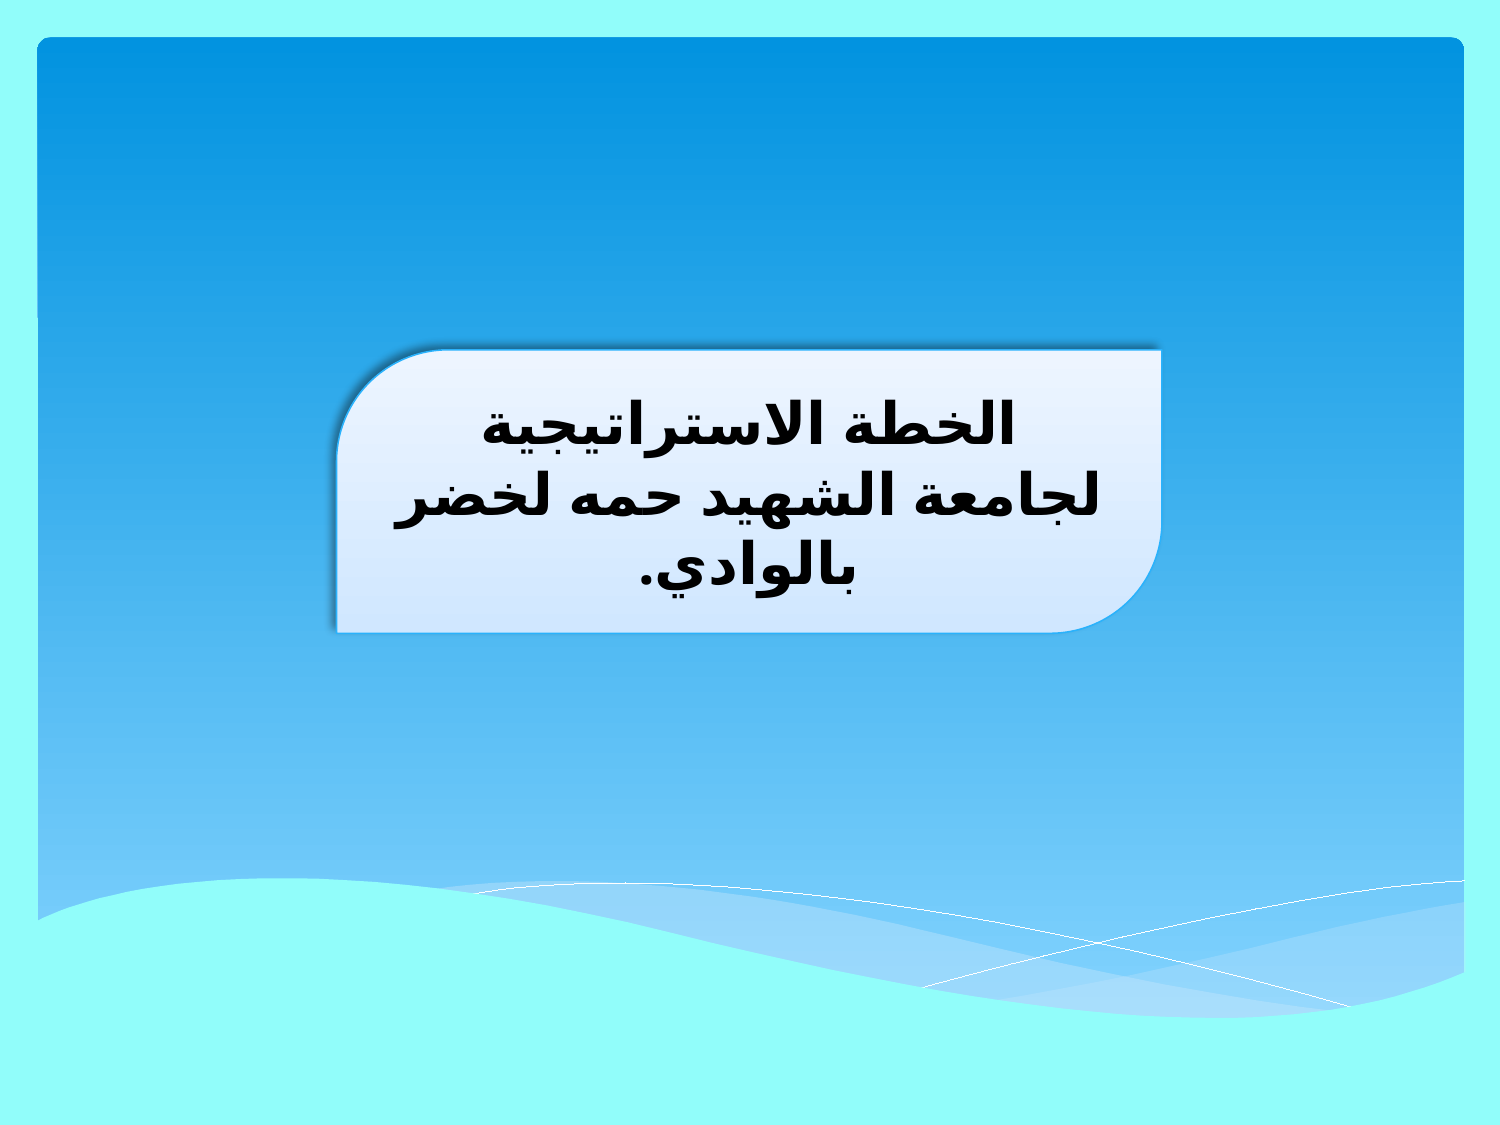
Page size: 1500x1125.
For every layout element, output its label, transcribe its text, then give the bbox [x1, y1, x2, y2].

text_box الخطة الاستراتيجية لجامعة الشهيد حمه لخضر بالوادي. [335, 349, 1163, 635]
